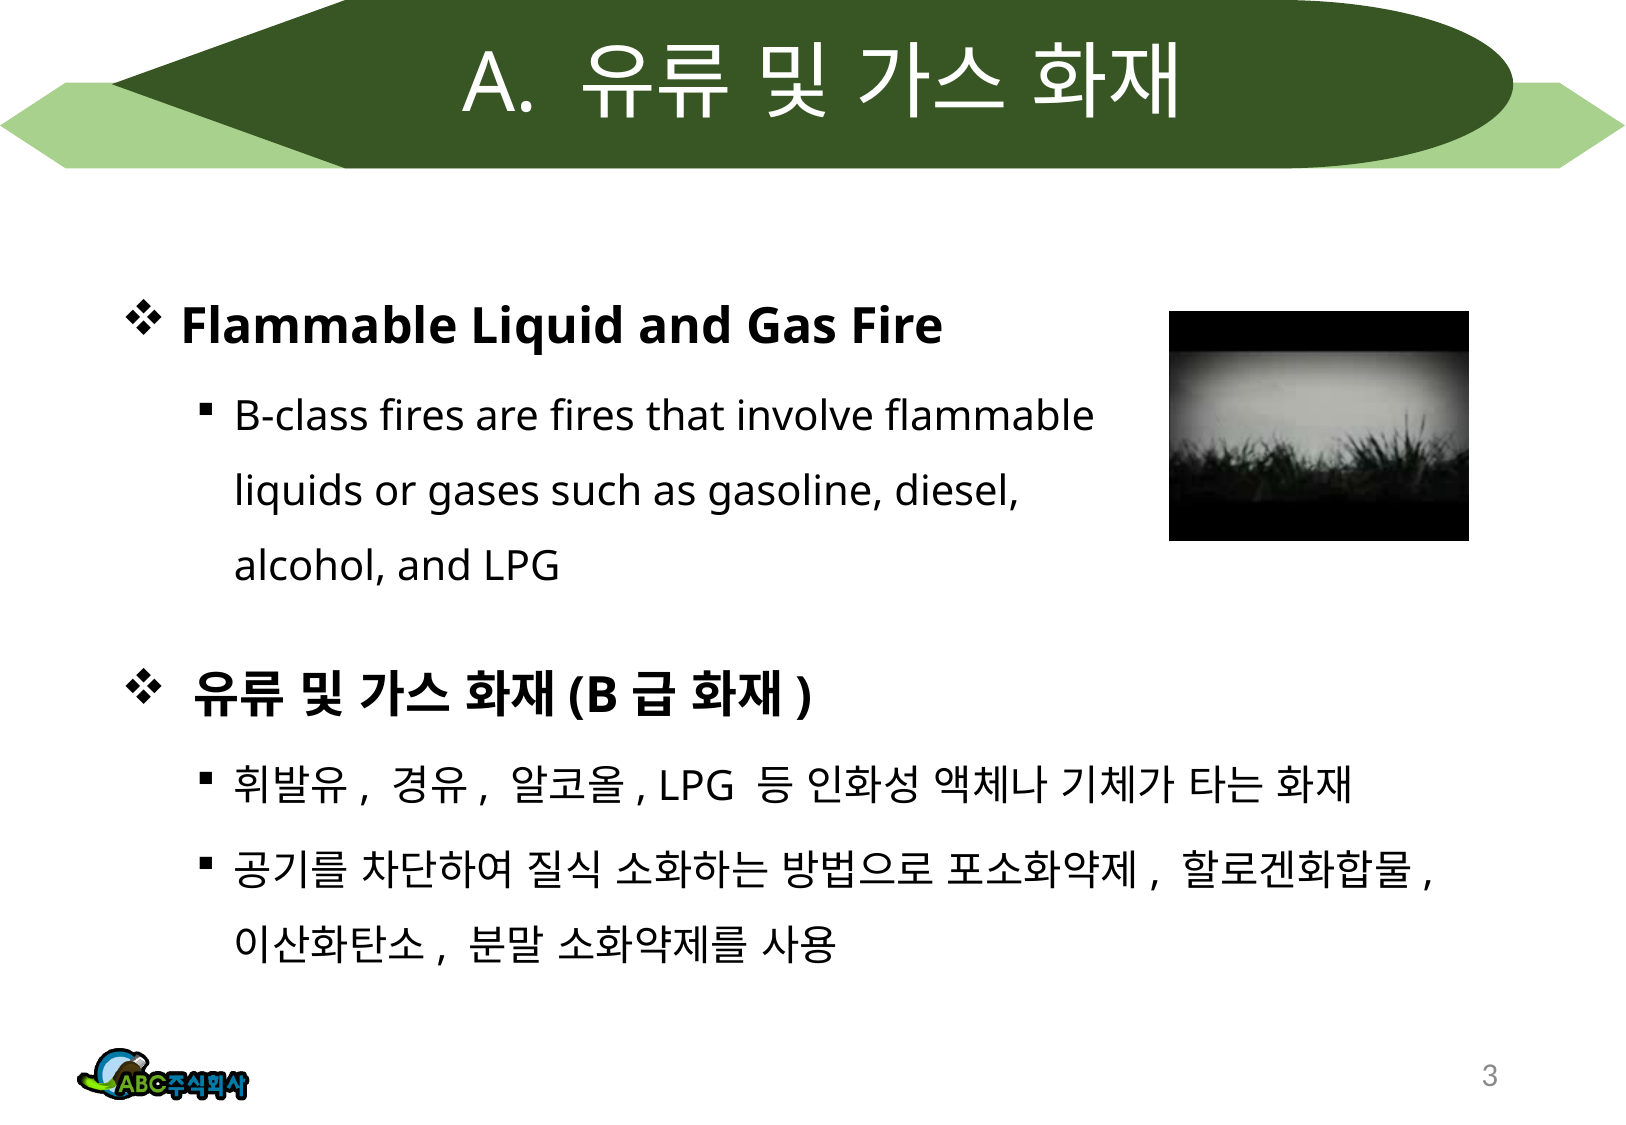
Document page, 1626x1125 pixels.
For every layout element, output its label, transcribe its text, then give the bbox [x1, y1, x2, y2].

list 유류 및 가스 화재(B급 화재) 휘발유, 경유, 알코올, LPG 등 인화성 액체나 기체가 타는 화재 공기를 차단하여 질식 소화하는 방법으로 포소화약제, 할로겐화합물, 이산화탄소, 분말 소화약제를 사용 [106, 625, 1576, 980]
slide_number 3 [1147, 1042, 1514, 1103]
title A. 유류 및 가스 화재 [0, 0, 1625, 169]
text_box Flammable Liquid and Gas Fire B-class fires are fires that involve flammable liquids or gases such as gasoline, diesel, alcohol, and LPG [106, 256, 1123, 585]
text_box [1168, 310, 1469, 542]
picture [69, 1042, 254, 1104]
